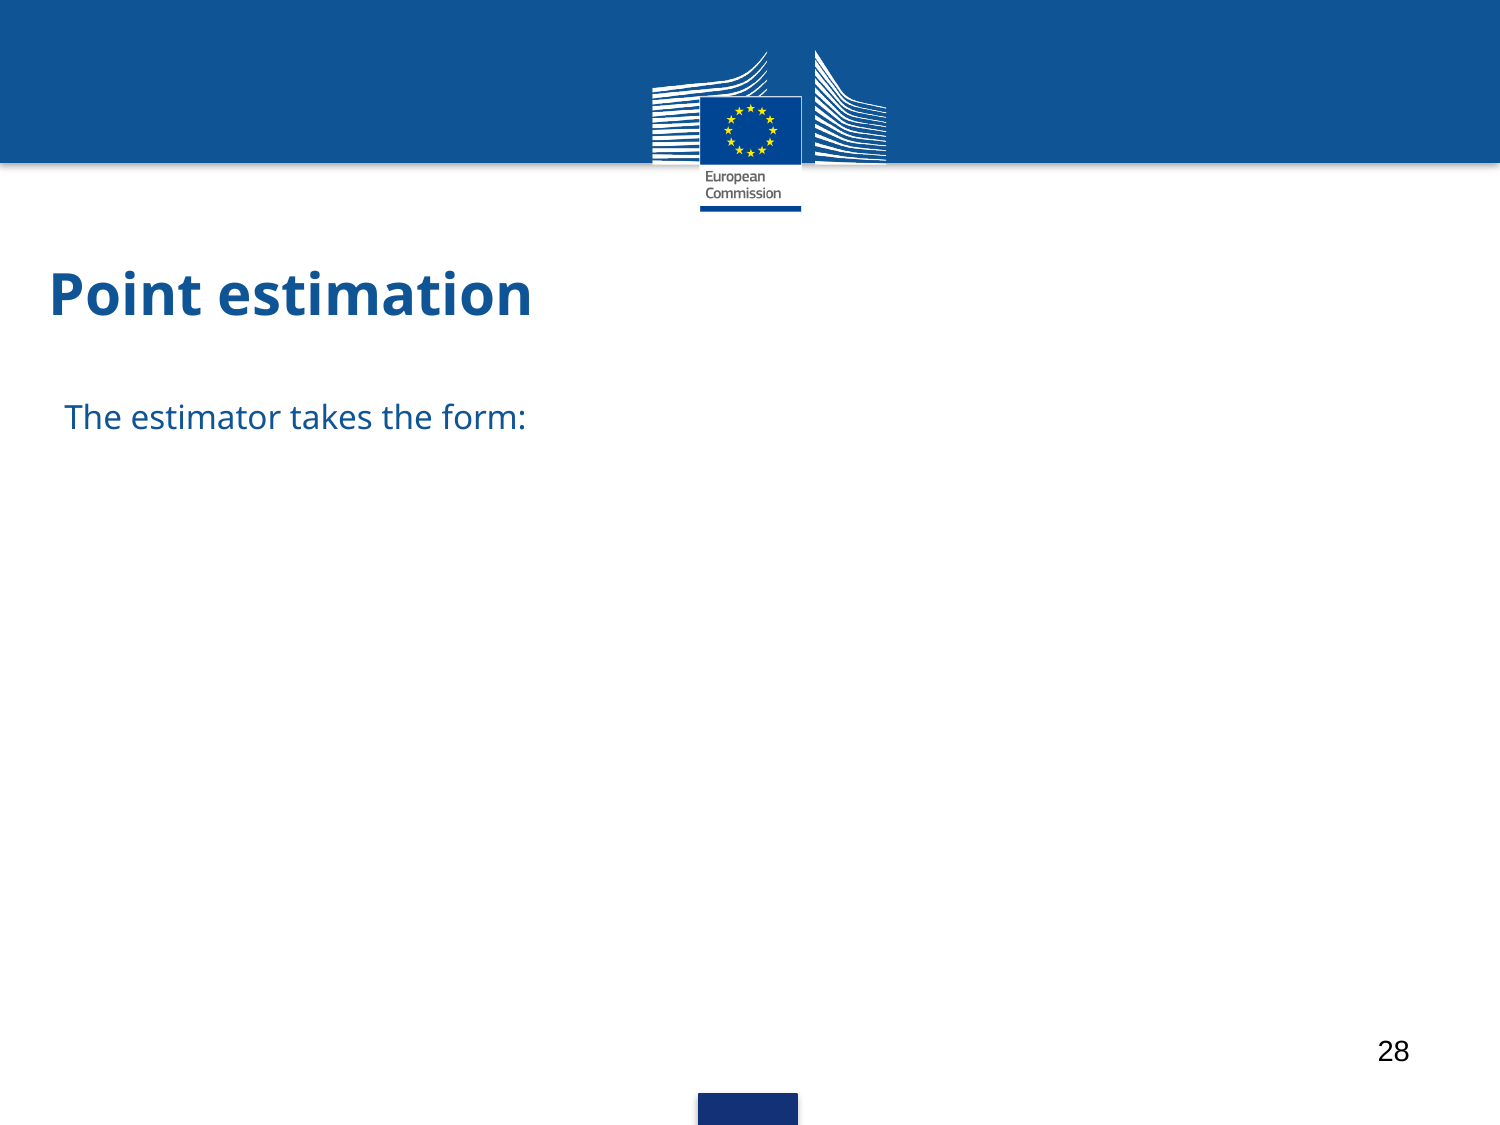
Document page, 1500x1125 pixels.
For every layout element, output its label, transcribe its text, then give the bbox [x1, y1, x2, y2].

slide_number 28 [1074, 1024, 1426, 1103]
title Point estimation [33, 215, 1425, 370]
